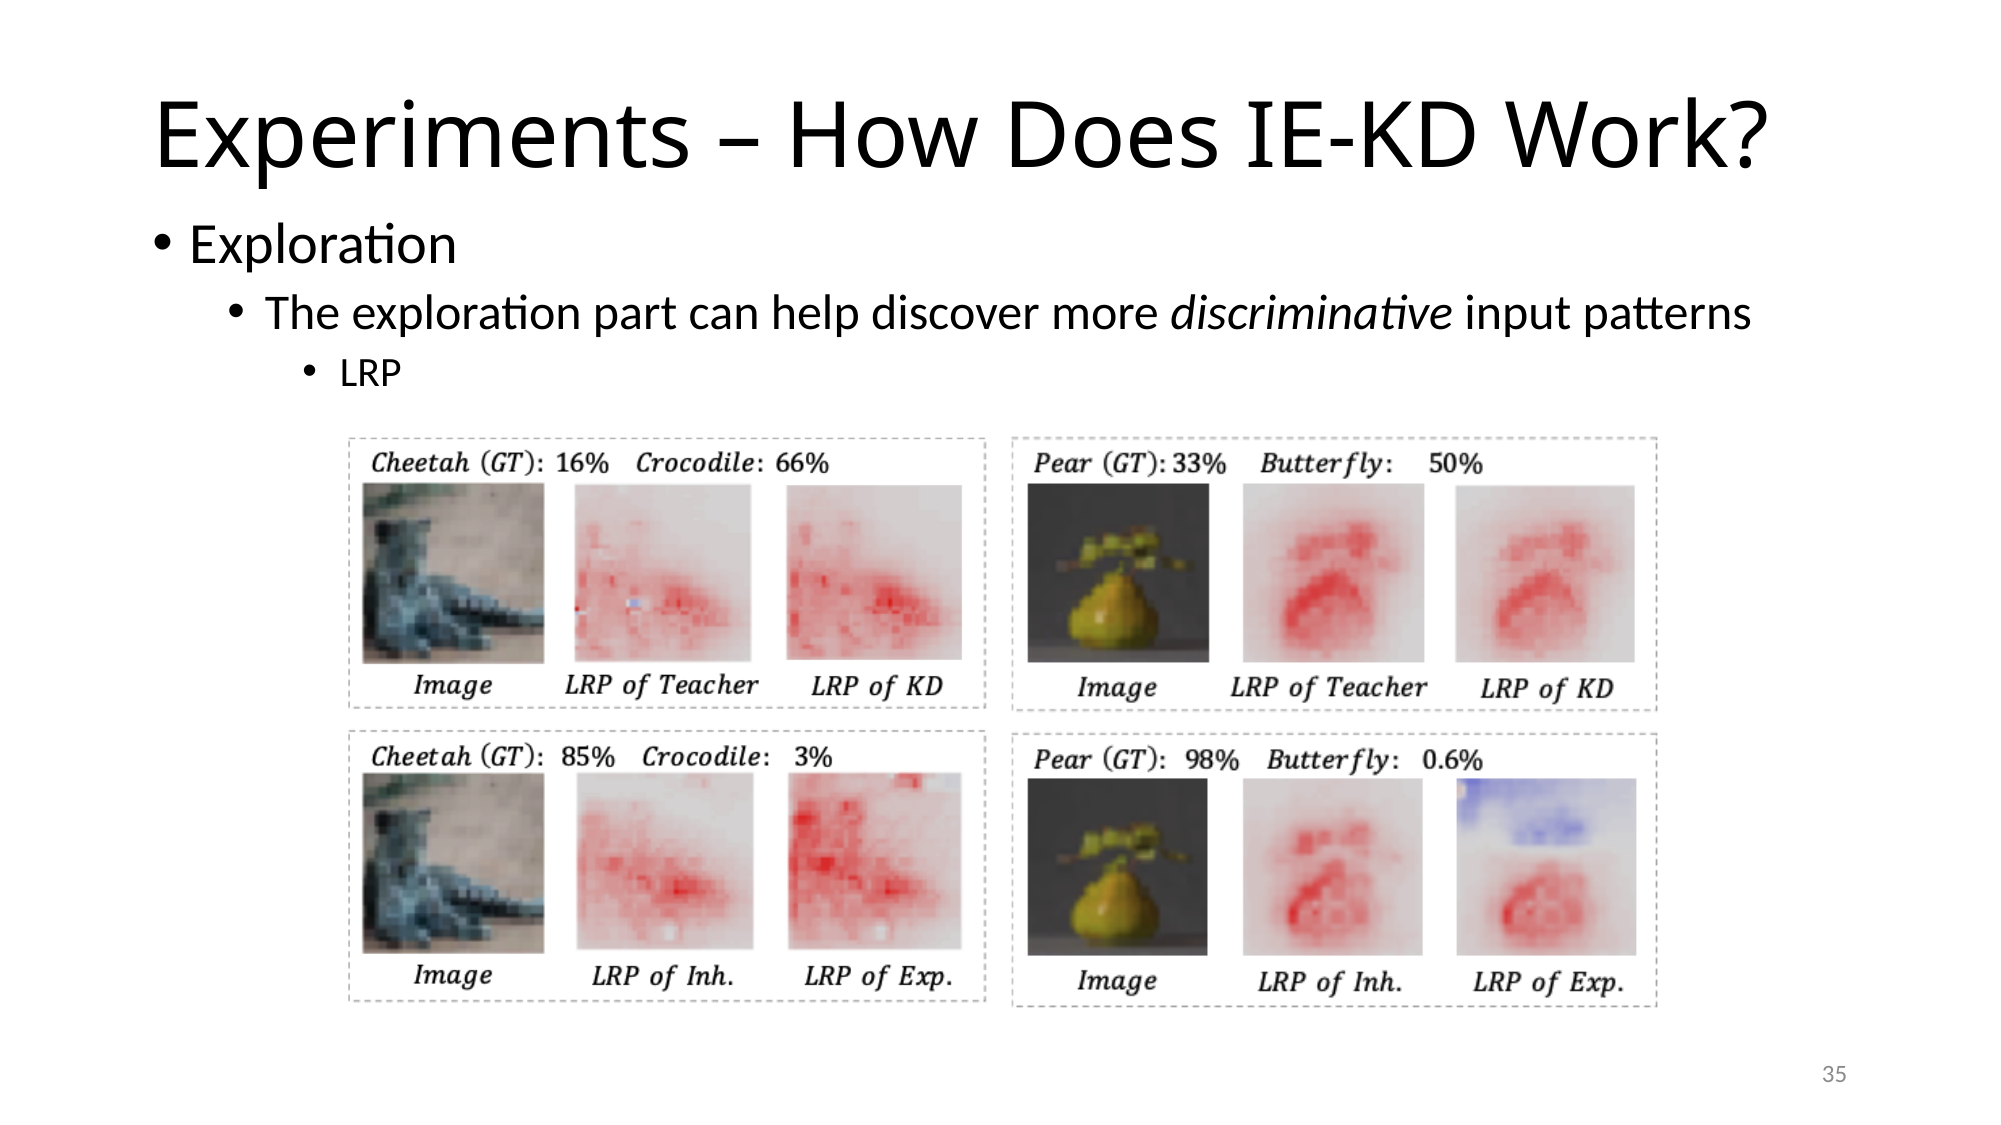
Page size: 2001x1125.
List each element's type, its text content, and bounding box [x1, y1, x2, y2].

slide_number 35 [1412, 1042, 1863, 1103]
picture [331, 421, 1669, 1022]
title Experiments – How Does IE-KD Work? [137, 28, 1863, 205]
list Exploration The exploration part can help discover more discriminative input patterns LRP [137, 205, 1877, 1096]
